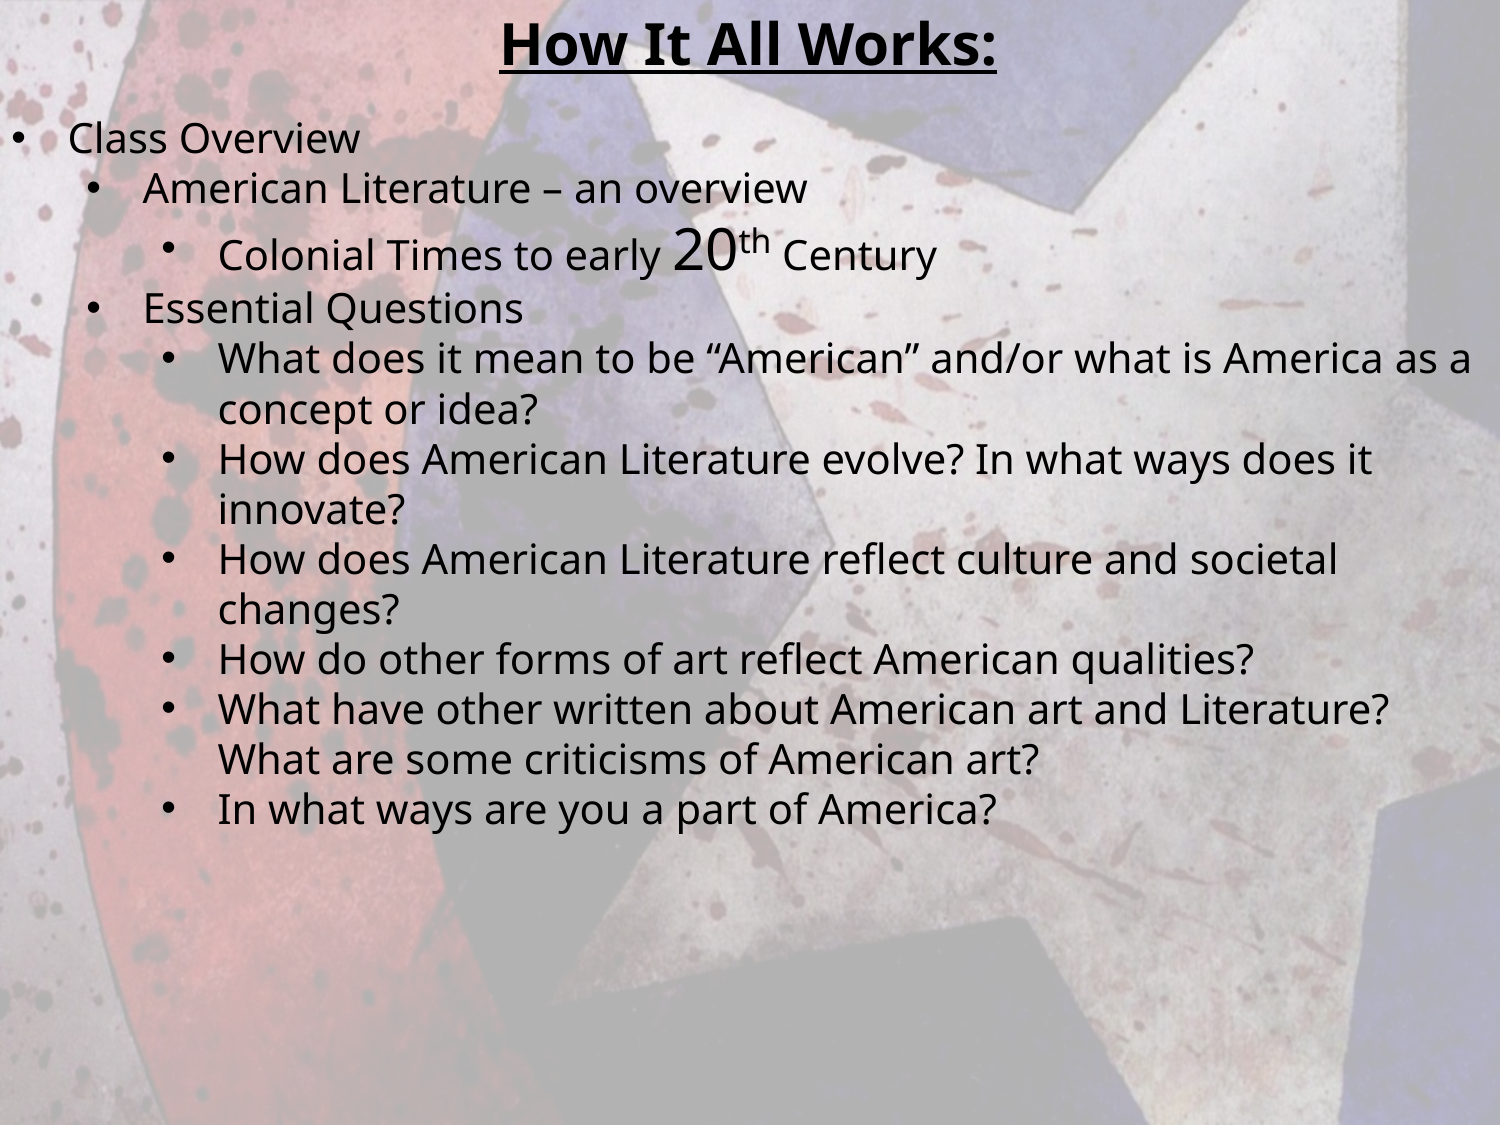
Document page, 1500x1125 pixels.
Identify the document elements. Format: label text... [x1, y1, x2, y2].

text_box How It All Works: Class Overview American Literature – an overview Colonial Times to early 20th Century Essential Questions What does it mean to be “American” and/or what is America as a concept or idea? How does American Literature evolve? In what ways does it innovate? How does American Literature reflect culture and societal changes? How do other forms of art reflect American qualities? What have other written about American art and Literature? What are some criticisms of American art? In what ways are you a part of America? [0, 0, 1500, 840]
